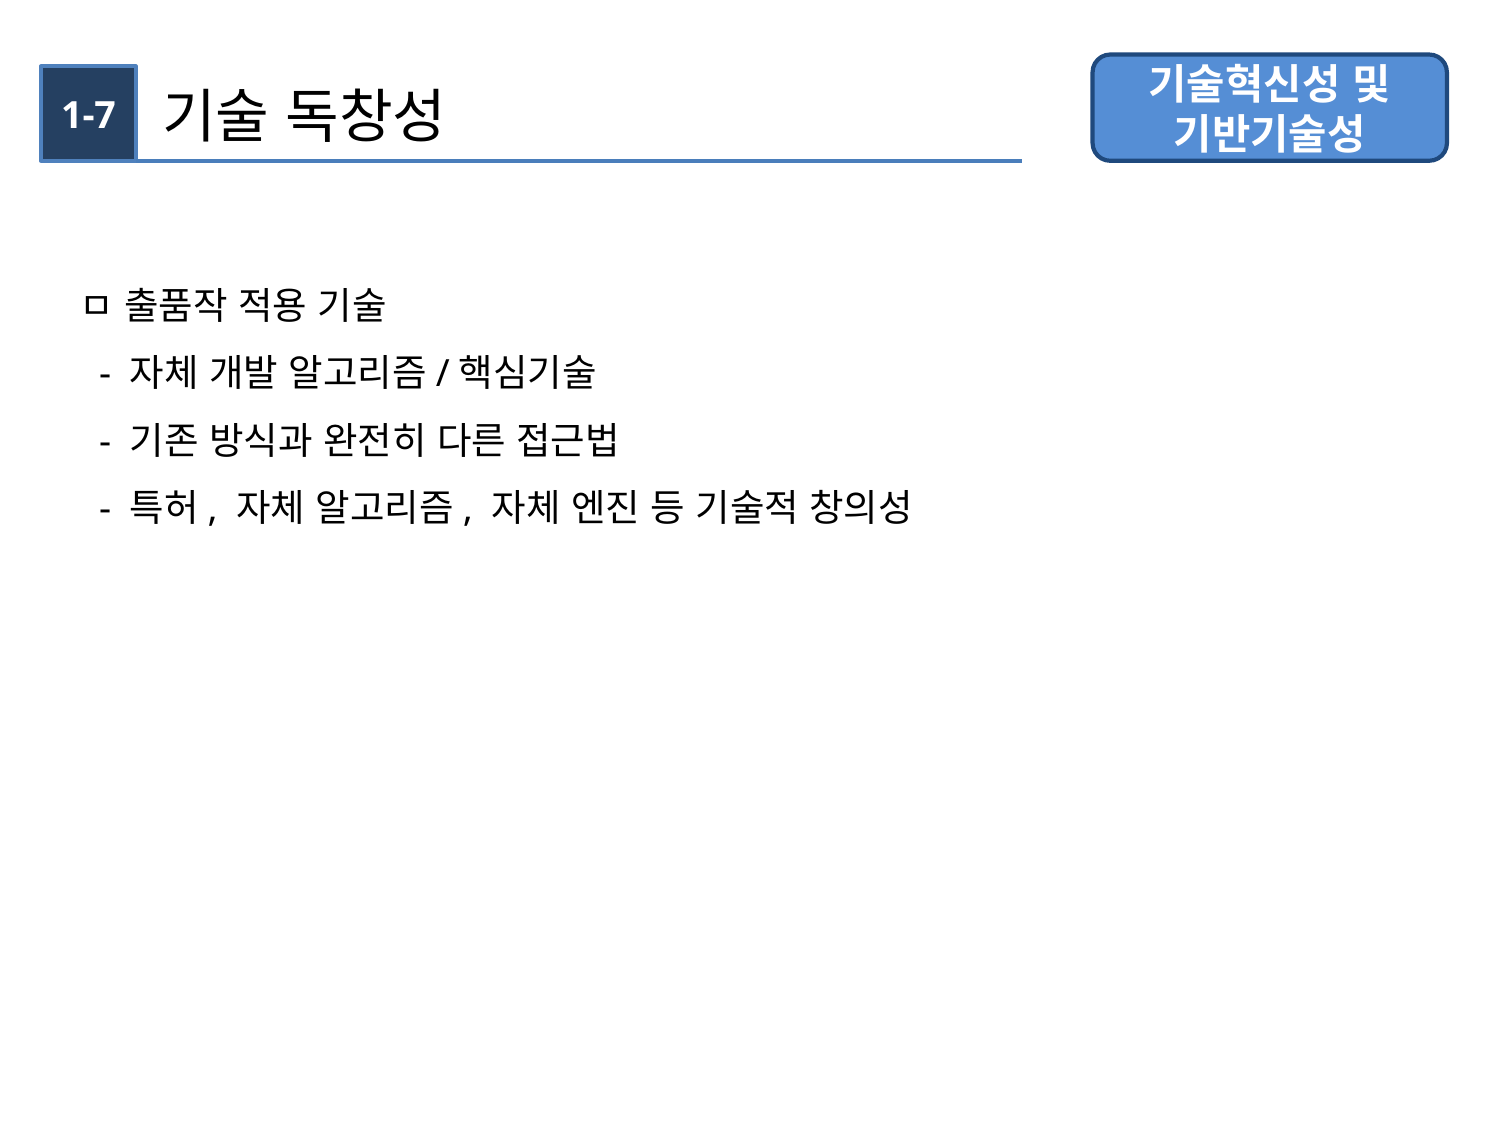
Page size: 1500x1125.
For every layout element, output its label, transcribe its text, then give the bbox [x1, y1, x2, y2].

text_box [40, 66, 1022, 162]
text_box ㅁ 출품작 적용 기술 - 자체 개발 알고리즘/핵심기술 - 기존 방식과 완전히 다른 접근법 - 특허, 자체 알고리즘, 자체 엔진 등 기술적 창의성 [64, 252, 1187, 537]
text_box 기술혁신성 및 기반기술성 [1090, 52, 1450, 163]
